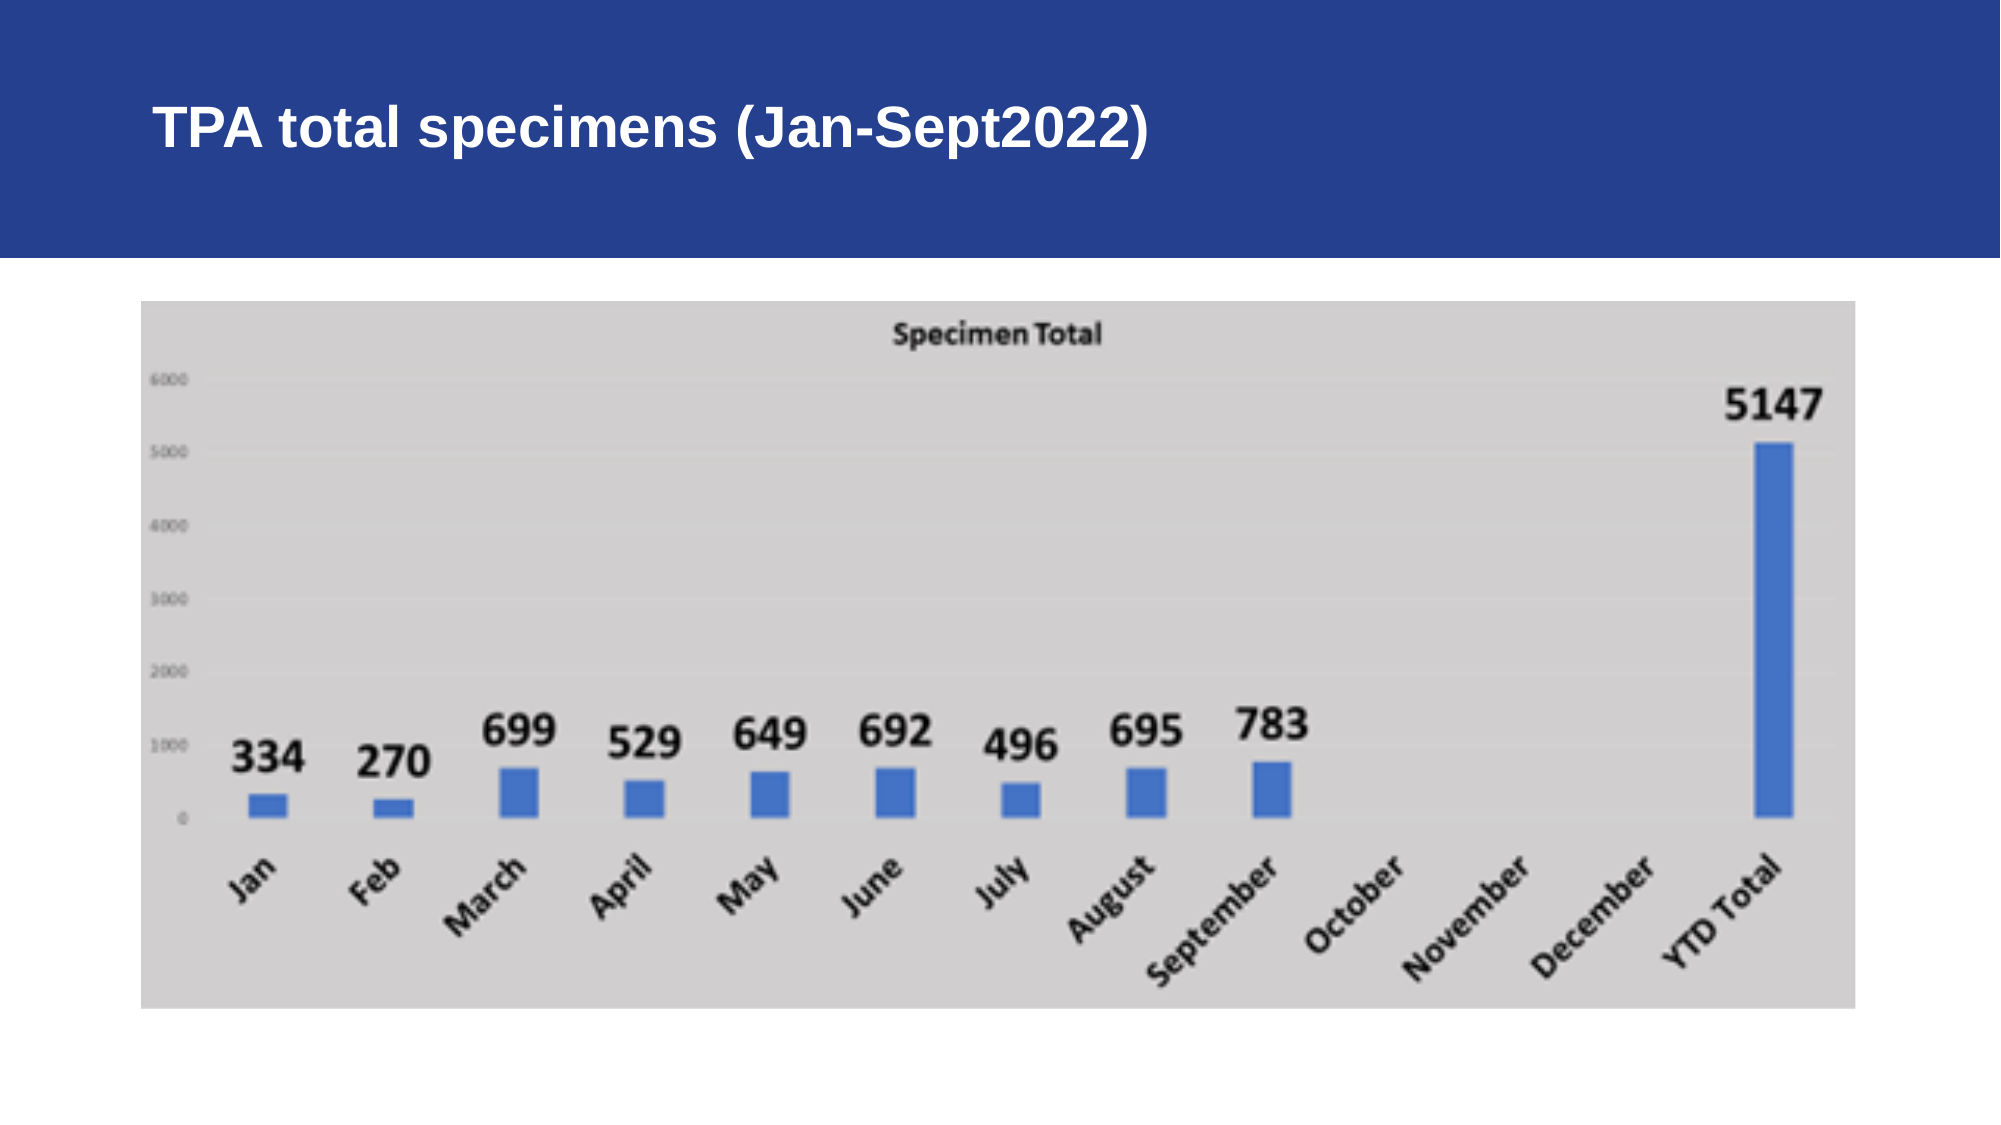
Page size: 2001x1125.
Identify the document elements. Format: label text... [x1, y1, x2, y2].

picture [140, 301, 1856, 1010]
title TPA total specimens (Jan-Sept2022) [137, 33, 1834, 225]
